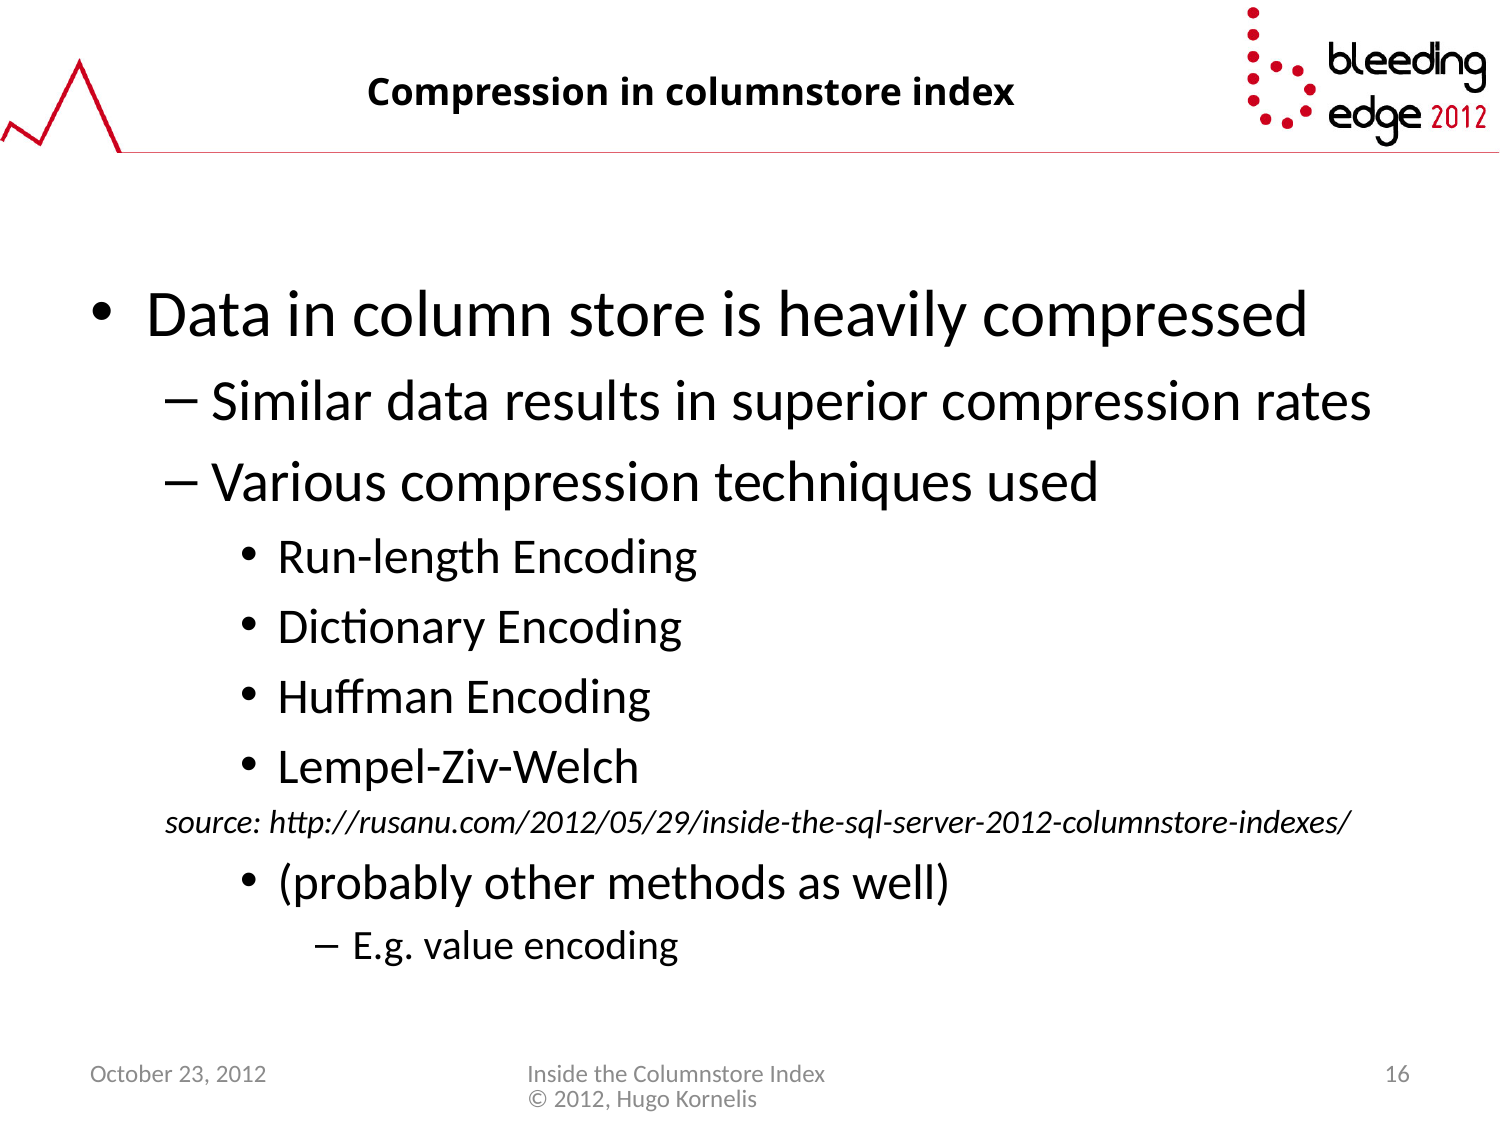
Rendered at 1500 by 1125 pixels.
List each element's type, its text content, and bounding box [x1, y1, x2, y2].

list Data in column store is heavily compressed Similar data results in superior compression rates Various compression techniques used Run-length Encoding Dictionary Encoding Huffman Encoding Lempel-Ziv-Welch source: http://rusanu.com/2012/05/29/inside-the-sql-server-2012-columnstore-indexes/ (probably other methods as well) E.g. value encoding [75, 262, 1425, 1005]
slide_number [75, 1042, 425, 1103]
slide_number 16 [1074, 1042, 1425, 1103]
footer Inside the Columnstore Index © 2012, Hugo Kornelis [512, 1042, 988, 1103]
title Compression in columnstore index [162, 60, 1220, 122]
picture [0, 1, 1500, 153]
